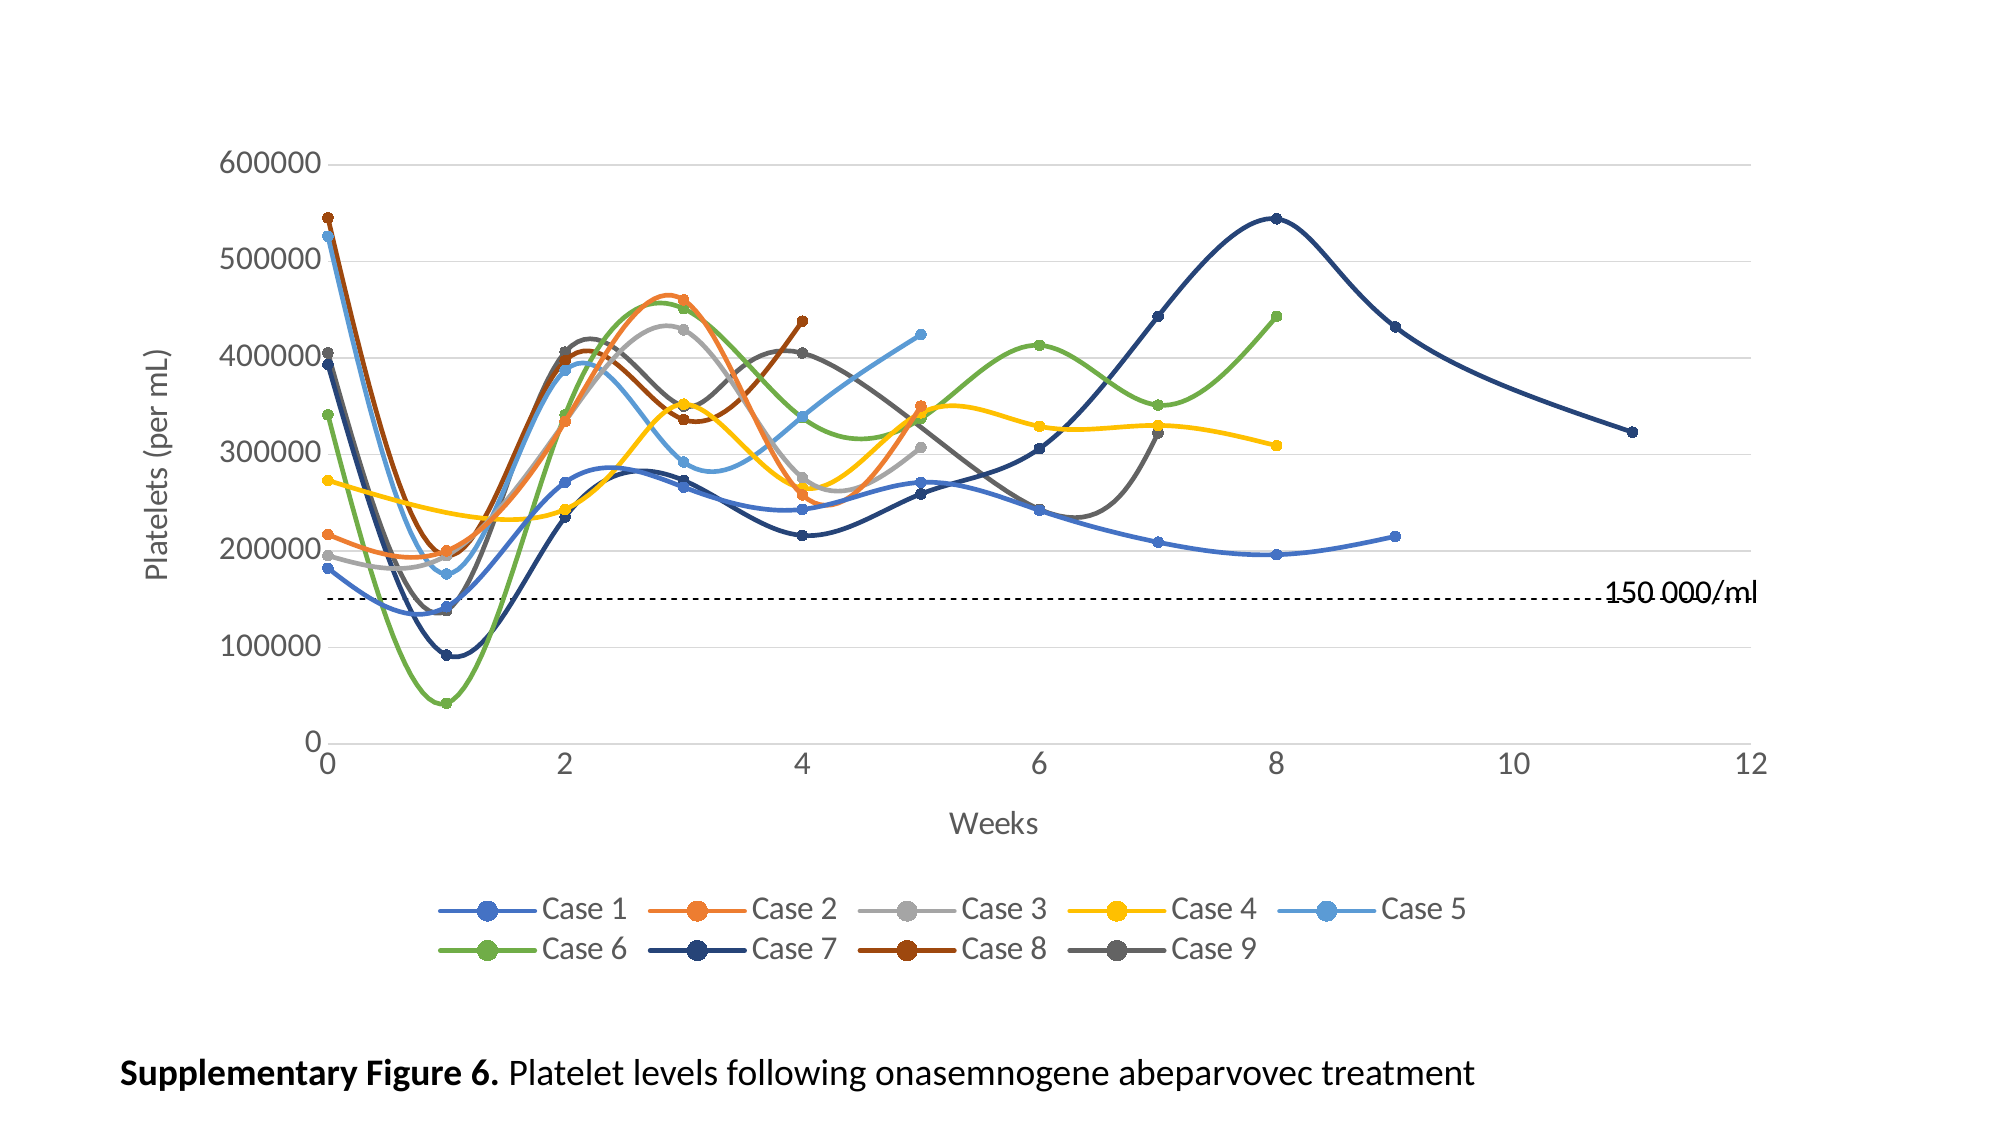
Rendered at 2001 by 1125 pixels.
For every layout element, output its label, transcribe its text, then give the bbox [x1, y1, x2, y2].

text_box Supplementary Figure 6. Platelet levels following onasemnogene abeparvovec treatment [105, 1037, 1588, 1101]
chart [105, 131, 1803, 974]
